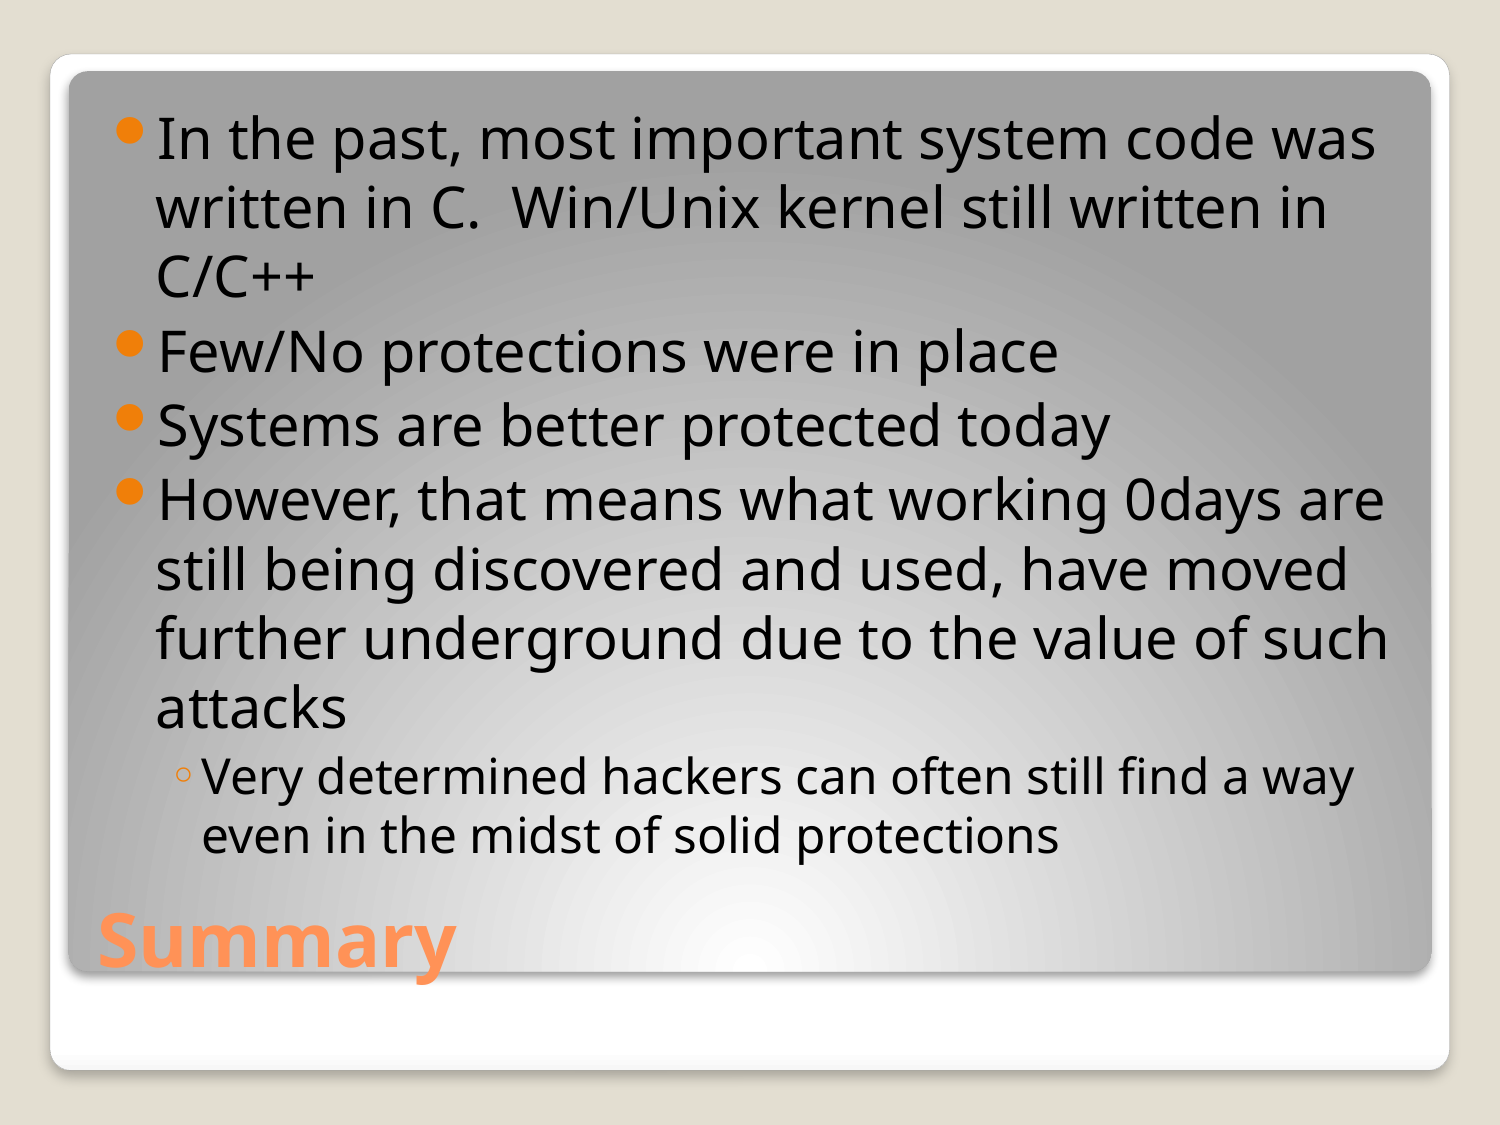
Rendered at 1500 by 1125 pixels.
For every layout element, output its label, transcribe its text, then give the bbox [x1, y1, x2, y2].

list In the past, most important system code was written in C. Win/Unix kernel still written in C/C++ Few/No protections were in place Systems are better protected today However, that means what working 0days are still being discovered and used, have moved further underground due to the value of such attacks Very determined hackers can often still find a way even in the midst of solid protections [82, 86, 1425, 875]
title Summary [82, 875, 1425, 990]
